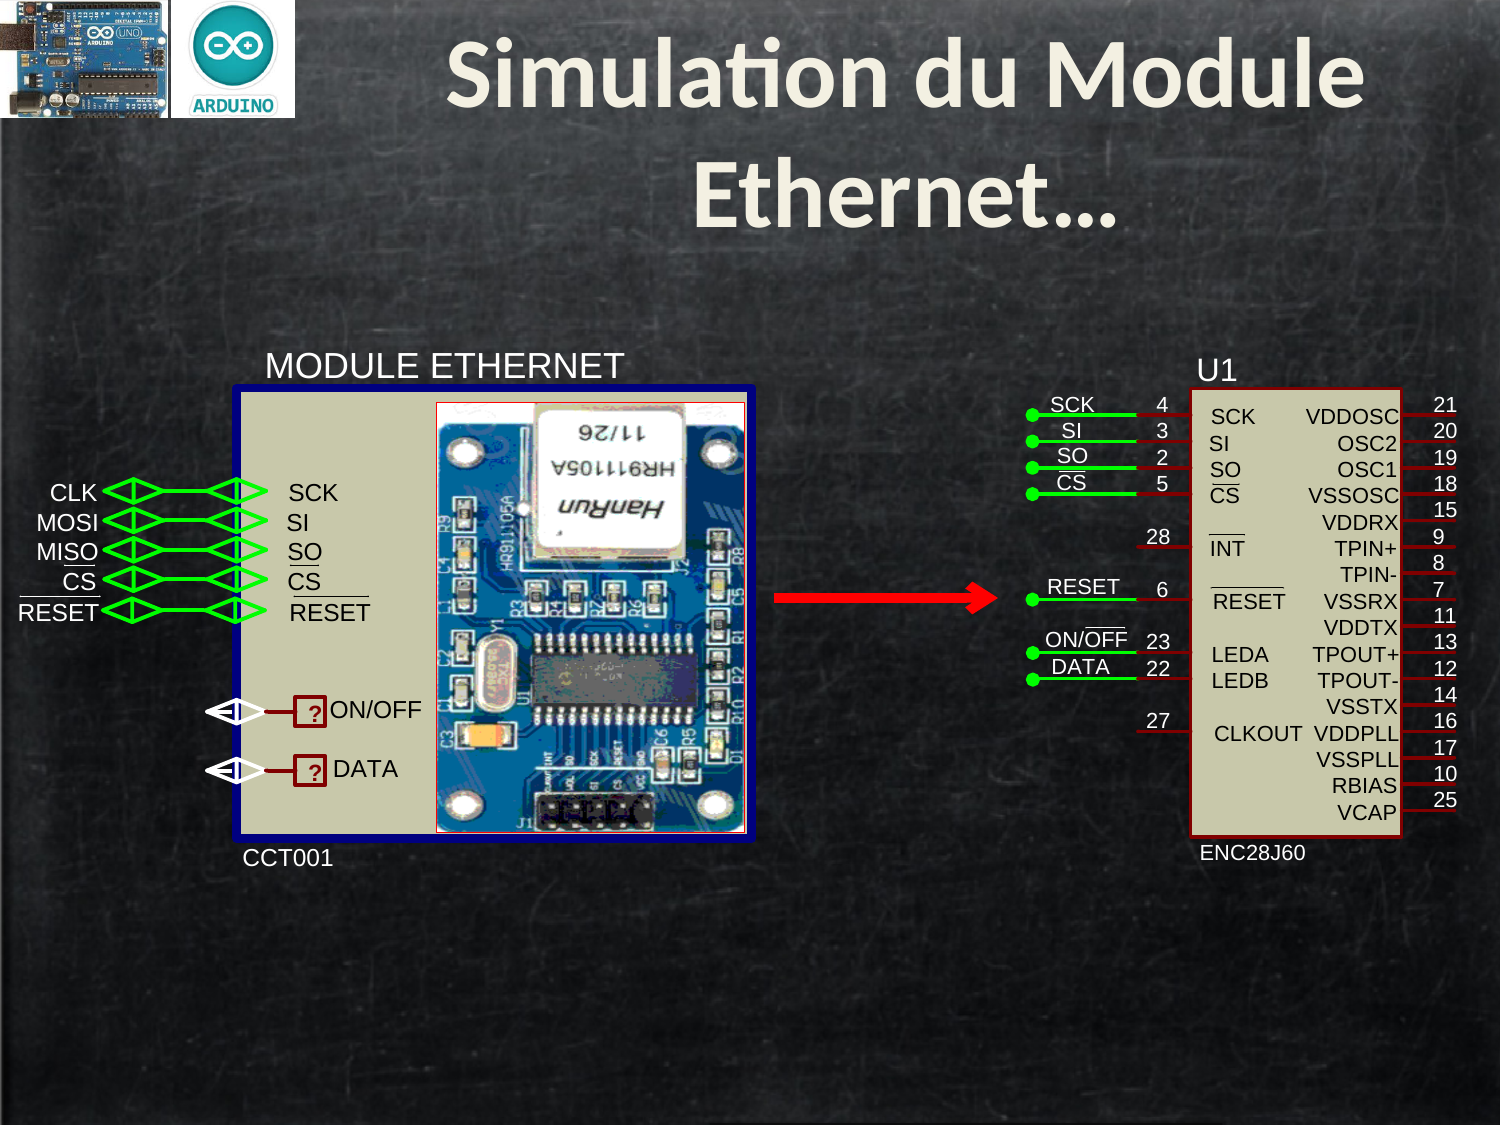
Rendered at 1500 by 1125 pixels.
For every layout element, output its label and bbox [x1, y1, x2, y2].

text_box [0, 337, 769, 882]
picture [0, 0, 1500, 1125]
text_box [1021, 349, 1467, 871]
